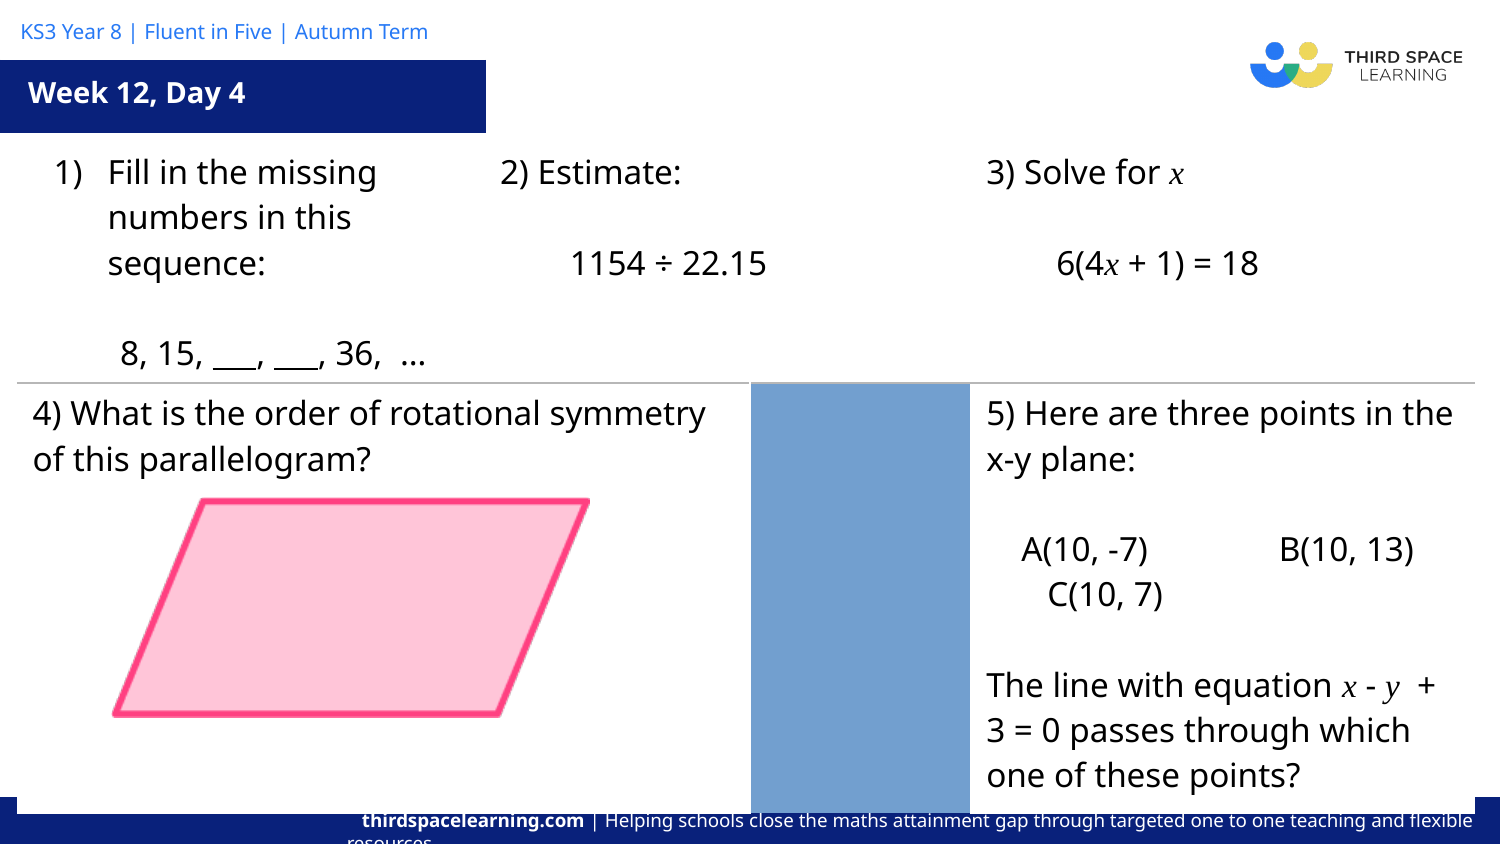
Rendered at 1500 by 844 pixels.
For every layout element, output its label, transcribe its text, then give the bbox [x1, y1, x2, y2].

table_cell 4) What is the order of rotational symmetry of this parallelogram? [19, 384, 749, 812]
table_cell 5) Here are three points in the x-y plane: A(10, -7) B(10, 13) C(10, 7) The line with equation x - y + 3 = 0 passes through which one of these points? [972, 384, 1474, 812]
text_box Week 12, Day 4 [13, 59, 383, 125]
table_header 3) Solve for x 6(4x + 1) = 18 [972, 142, 1474, 382]
table_header Fill in the missing numbers in this sequence: 8, 15, , , 36, … [19, 142, 484, 382]
picture [111, 497, 590, 719]
table_header 2) Estimate: 1154 ÷ 22.15 [486, 142, 970, 382]
picture [1250, 33, 1465, 99]
